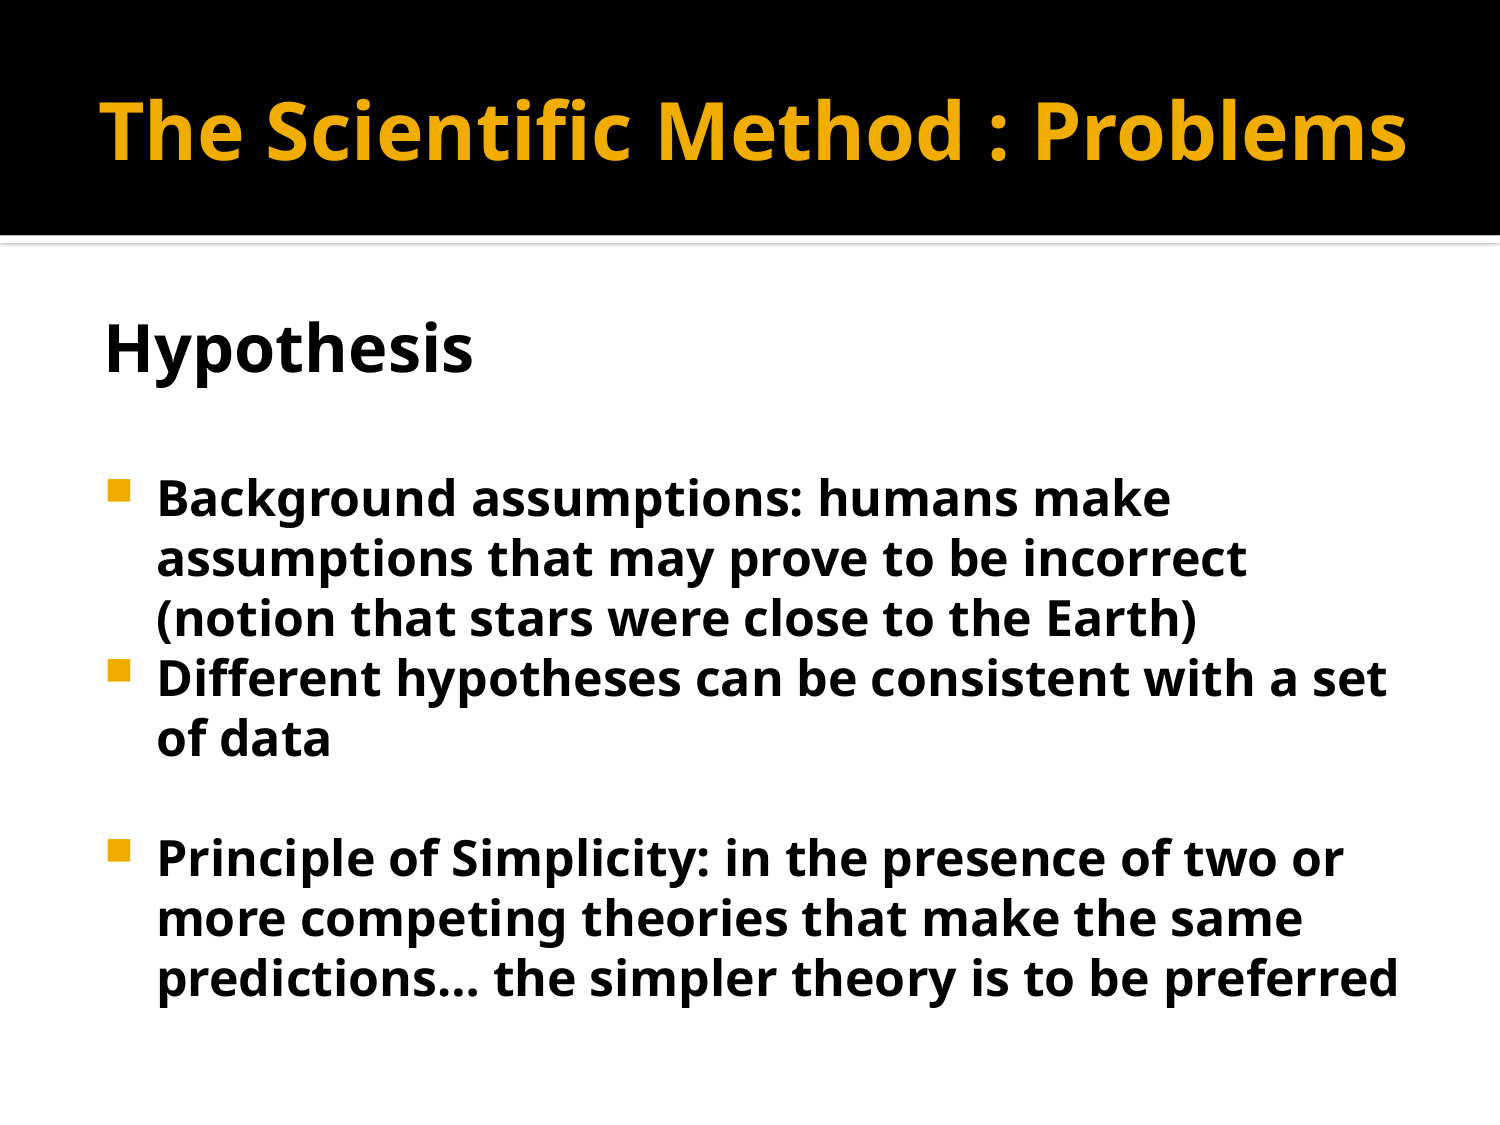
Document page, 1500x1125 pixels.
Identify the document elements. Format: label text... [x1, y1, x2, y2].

title The Scientific Method : Problems [75, 25, 1425, 231]
list Hypothesis Background assumptions: humans make assumptions that may prove to be incorrect (notion that stars were close to the Earth) Different hypotheses can be consistent with a set of data Principle of Simplicity: in the presence of two or more competing theories that make the same predictions… the simpler theory is to be preferred [75, 291, 1425, 1050]
